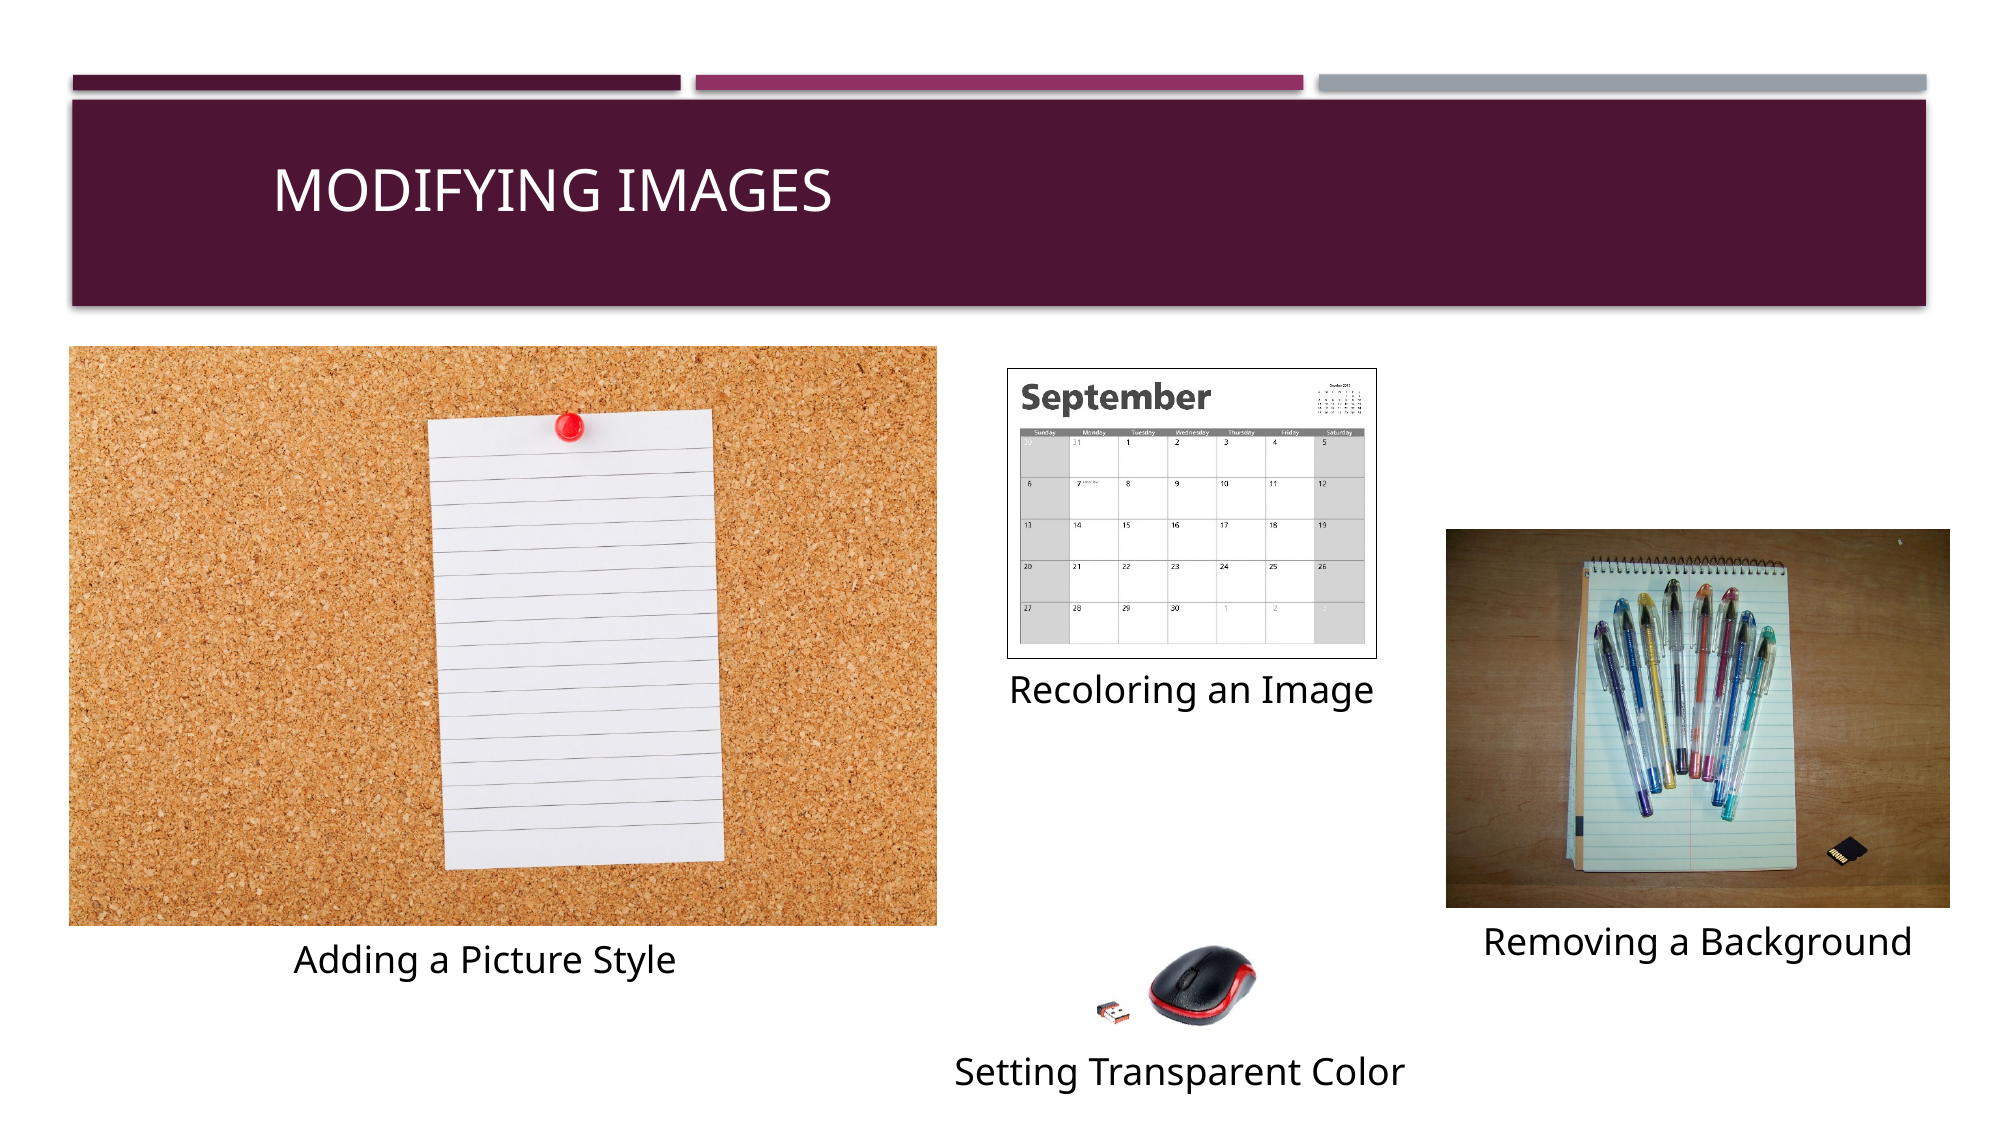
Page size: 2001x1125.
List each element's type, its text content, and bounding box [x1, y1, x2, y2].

text_box Setting Transparent Color [939, 1040, 1421, 1101]
picture [1063, 924, 1260, 1055]
picture [68, 346, 938, 926]
picture [1446, 529, 1951, 909]
text_box Recoloring an Image [993, 658, 1390, 718]
text_box Removing a Background [1468, 918, 1929, 971]
picture [1006, 367, 1377, 659]
text_box Adding a Picture Style [278, 936, 692, 989]
title Modifying Images [257, 51, 937, 231]
